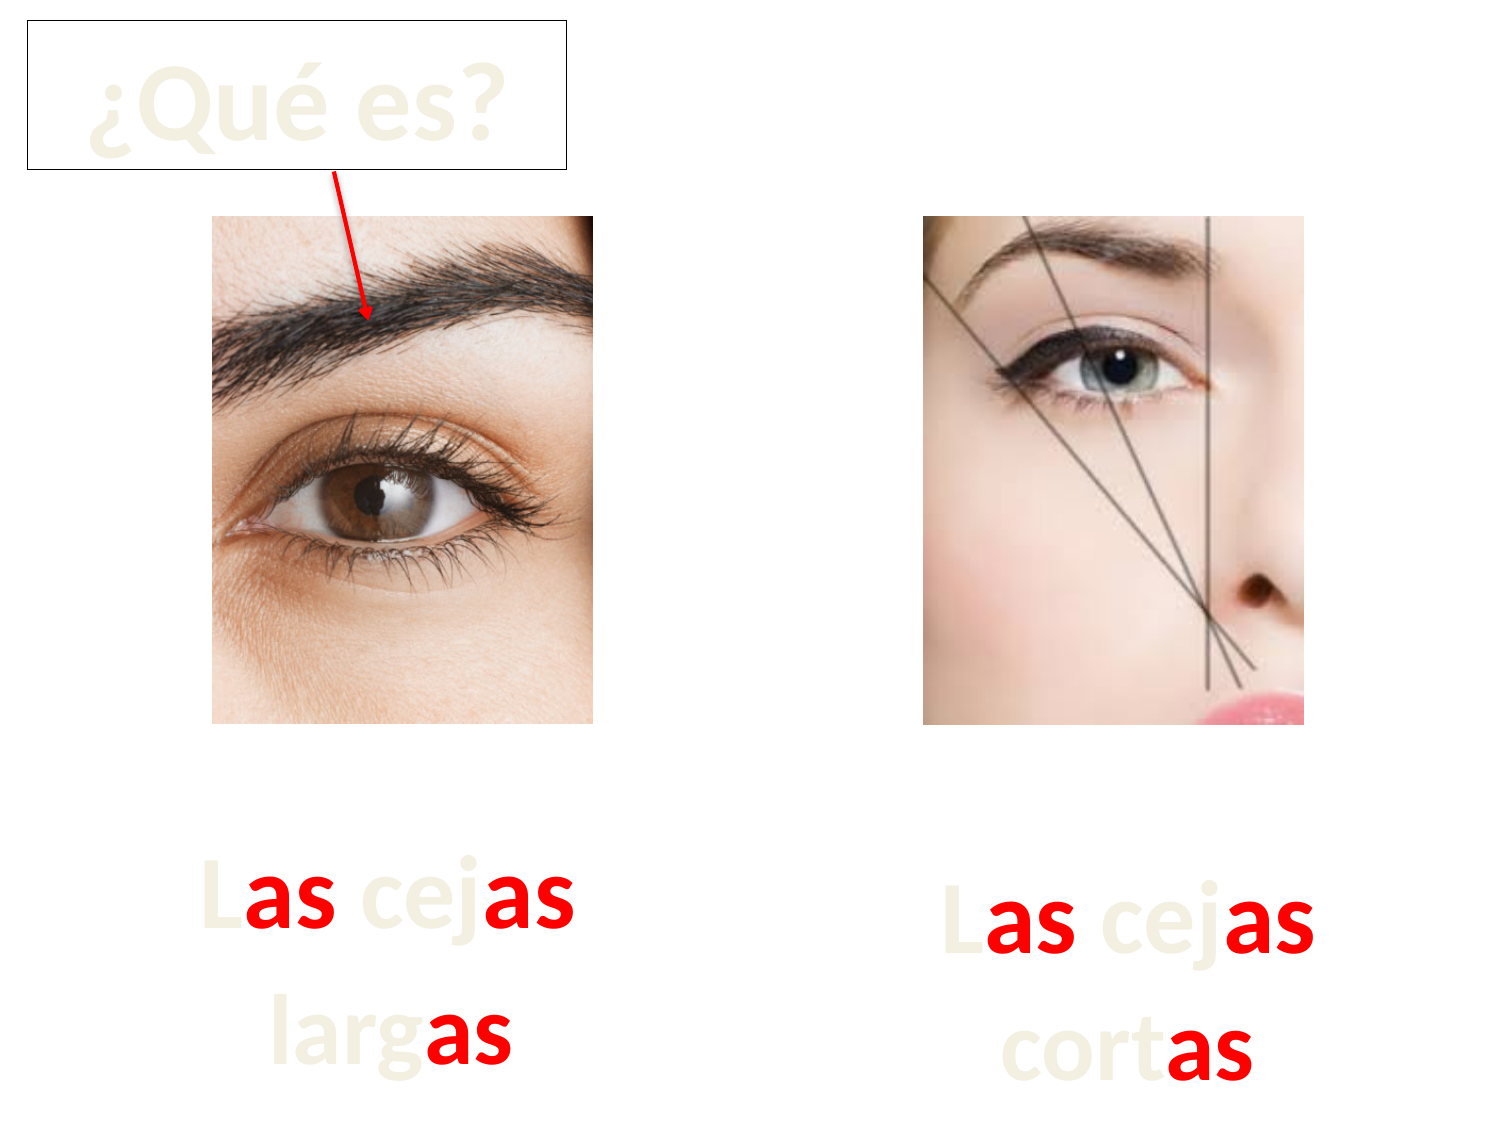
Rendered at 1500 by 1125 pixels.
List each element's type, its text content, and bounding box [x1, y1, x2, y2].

text_box cortas [986, 973, 1270, 1109]
picture [211, 215, 594, 724]
text_box largas [254, 956, 528, 1092]
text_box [333, 171, 369, 321]
text_box Las cejas [925, 841, 1332, 982]
picture [922, 215, 1304, 725]
text_box ¿Qué es? [27, 20, 567, 170]
text_box Las cejas [184, 816, 591, 957]
